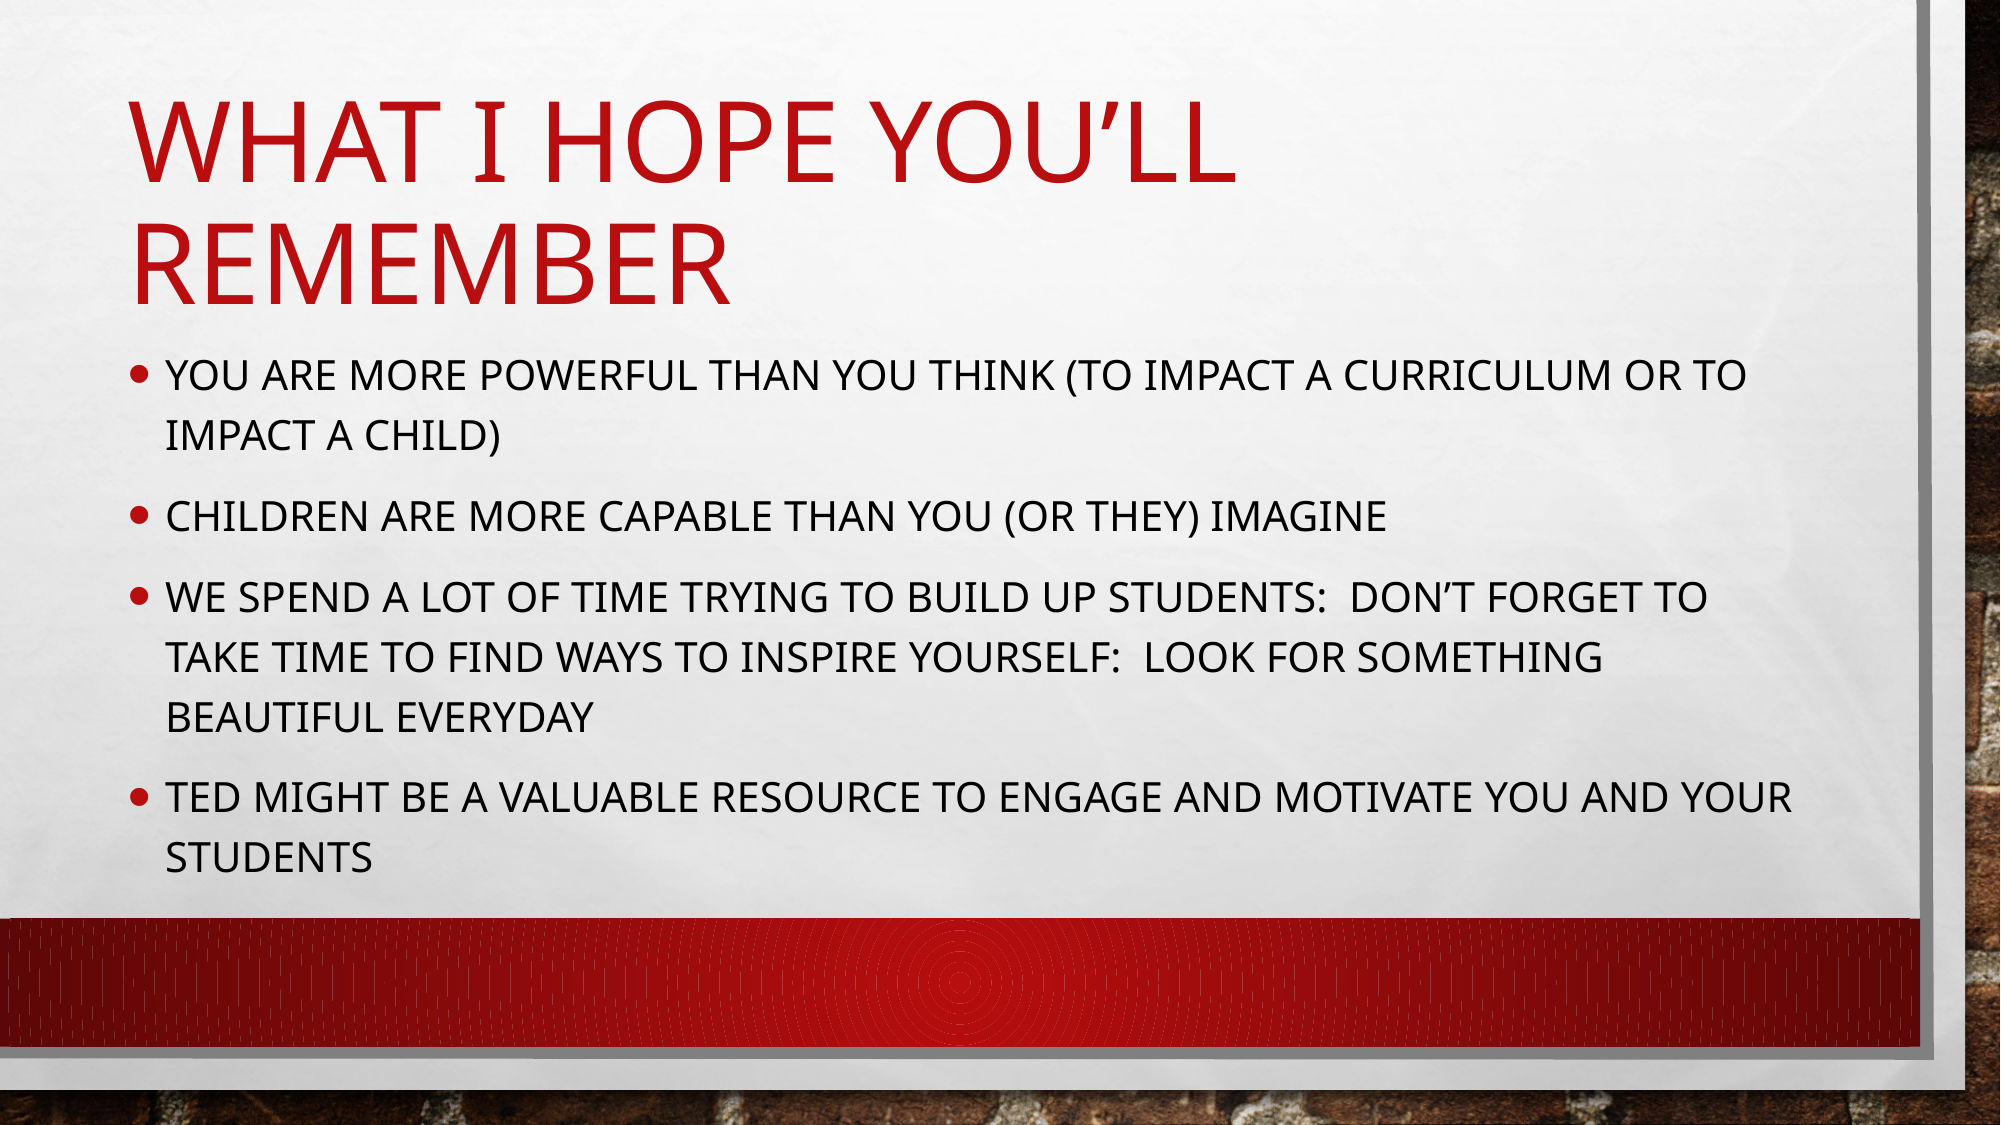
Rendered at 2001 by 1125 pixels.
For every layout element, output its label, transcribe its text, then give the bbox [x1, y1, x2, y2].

picture [0, 0, 2000, 1125]
title What I hope You’ll Remember [112, 112, 1818, 302]
list You are more powerful than you think (to impact a curriculum or to impact a child) Children are more capable than you (or they) imagine We spend a lot of time trying to build up students: don’t forget to take time to find ways to inspire yourself: look for something beautiful everyday Ted might be a valuable resource to engage and motivate you and your students [112, 338, 1818, 882]
